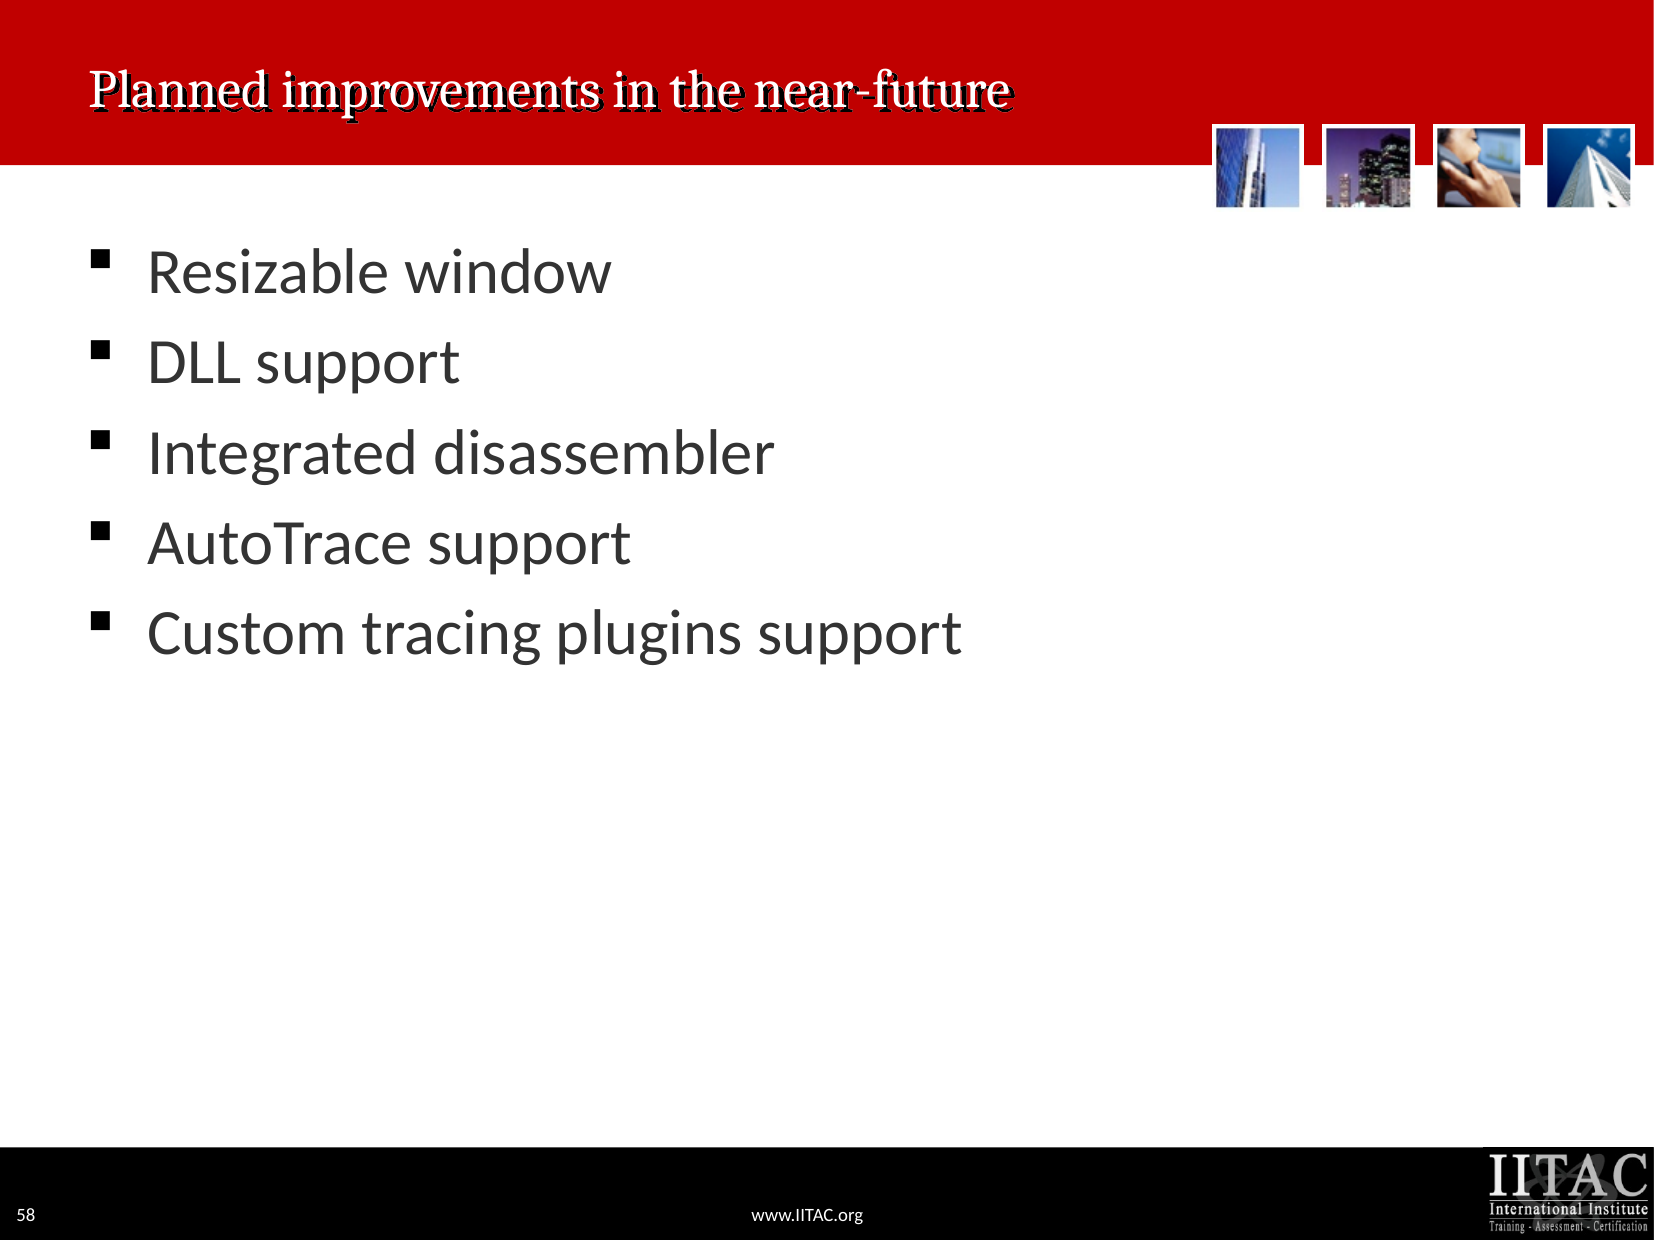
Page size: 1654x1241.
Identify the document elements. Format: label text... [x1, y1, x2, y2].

list Resizable window DLL support Integrated disassembler AutoTrace support Custom tracing plugins support [68, 220, 1592, 1144]
slide_number 58 [0, 1194, 152, 1241]
footer www.IITAC.org [152, 1194, 1466, 1239]
picture [1543, 124, 1635, 212]
picture [1483, 1147, 1654, 1240]
title Planned improvements in the near-future [71, 41, 1596, 130]
picture [1322, 135, 1415, 212]
picture [1433, 135, 1525, 212]
picture [1212, 135, 1304, 212]
